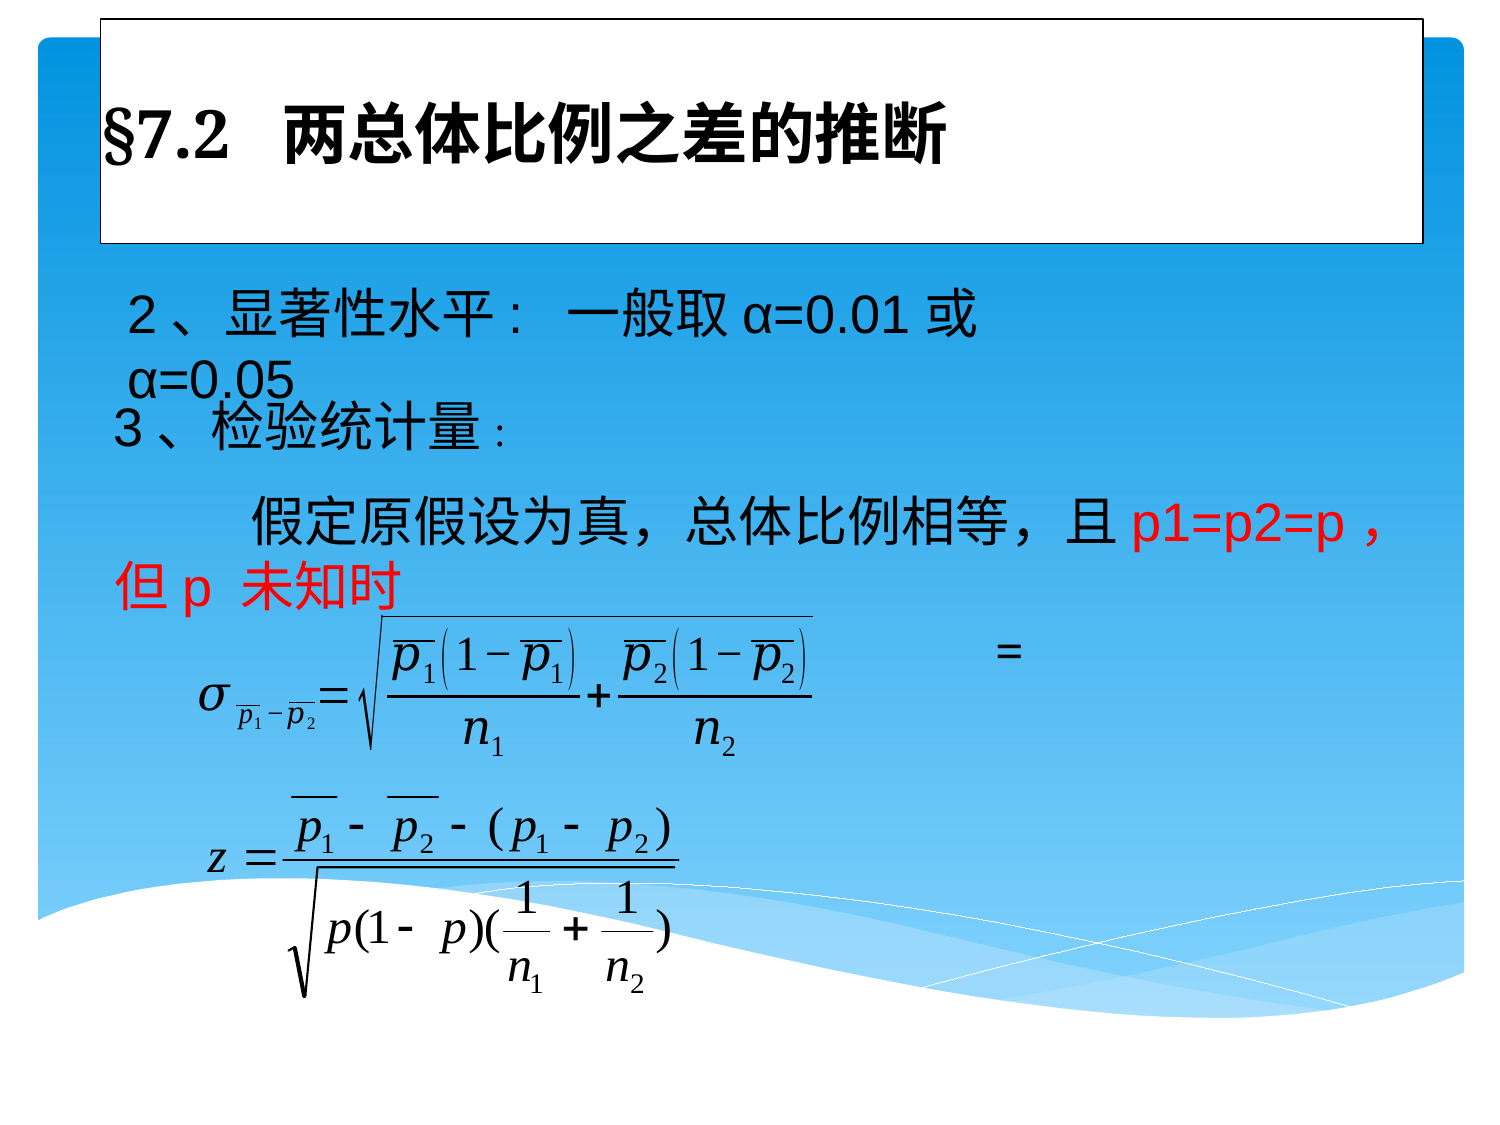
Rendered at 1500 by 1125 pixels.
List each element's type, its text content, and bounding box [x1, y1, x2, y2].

text_box 假定原假设为真，总体比例相等，且p1=p2=p，但p 未知时 [100, 479, 1447, 625]
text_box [197, 786, 692, 1011]
title §7.2 两总体比例之差的推断 [100, 19, 1424, 244]
text_box 2、显著性水平: 一般取α=0.01或α=0.05 [112, 272, 1128, 350]
text_box 3、检验统计量: [98, 385, 520, 465]
